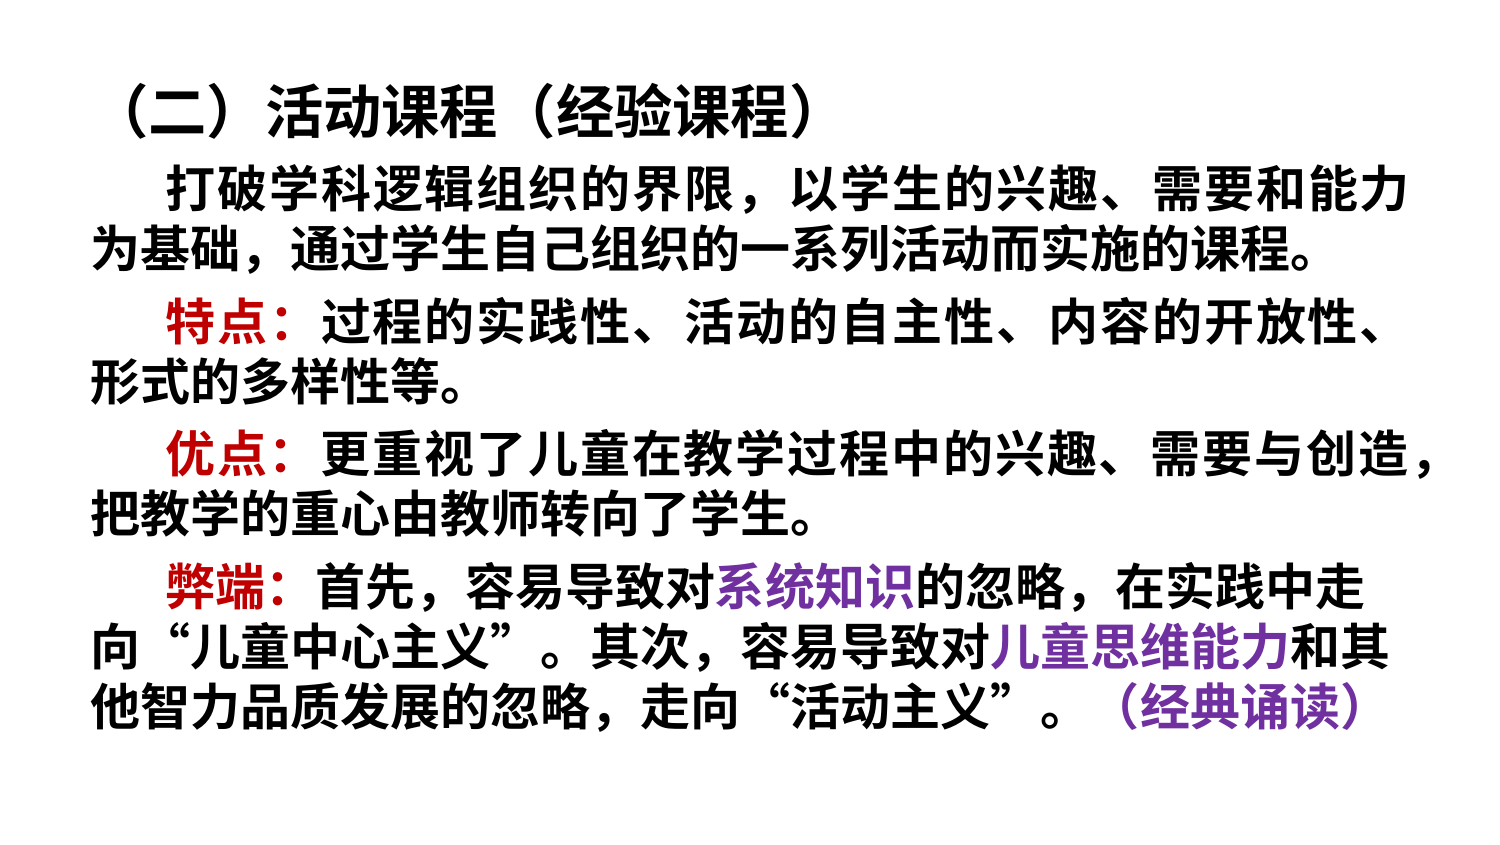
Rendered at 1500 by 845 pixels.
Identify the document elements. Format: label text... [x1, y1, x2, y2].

list （二）活动课程（经验课程） 打破学科逻辑组织的界限，以学生的兴趣、需要和能力为基础，通过学生自己组织的一系列活动而实施的课程。 特点：过程的实践性、活动的自主性、内容的开放性、形式的多样性等。 优点：更重视了儿童在教学过程中的兴趣、需要与创造，把教学的重心由教师转向了学生。 弊端：首先，容易导致对系统知识的忽略，在实践中走向“儿童中心主义”。其次，容易导致对儿童思维能力和其他智力品质发展的忽略，走向“活动主义”。（经典诵读） [74, 67, 1426, 726]
